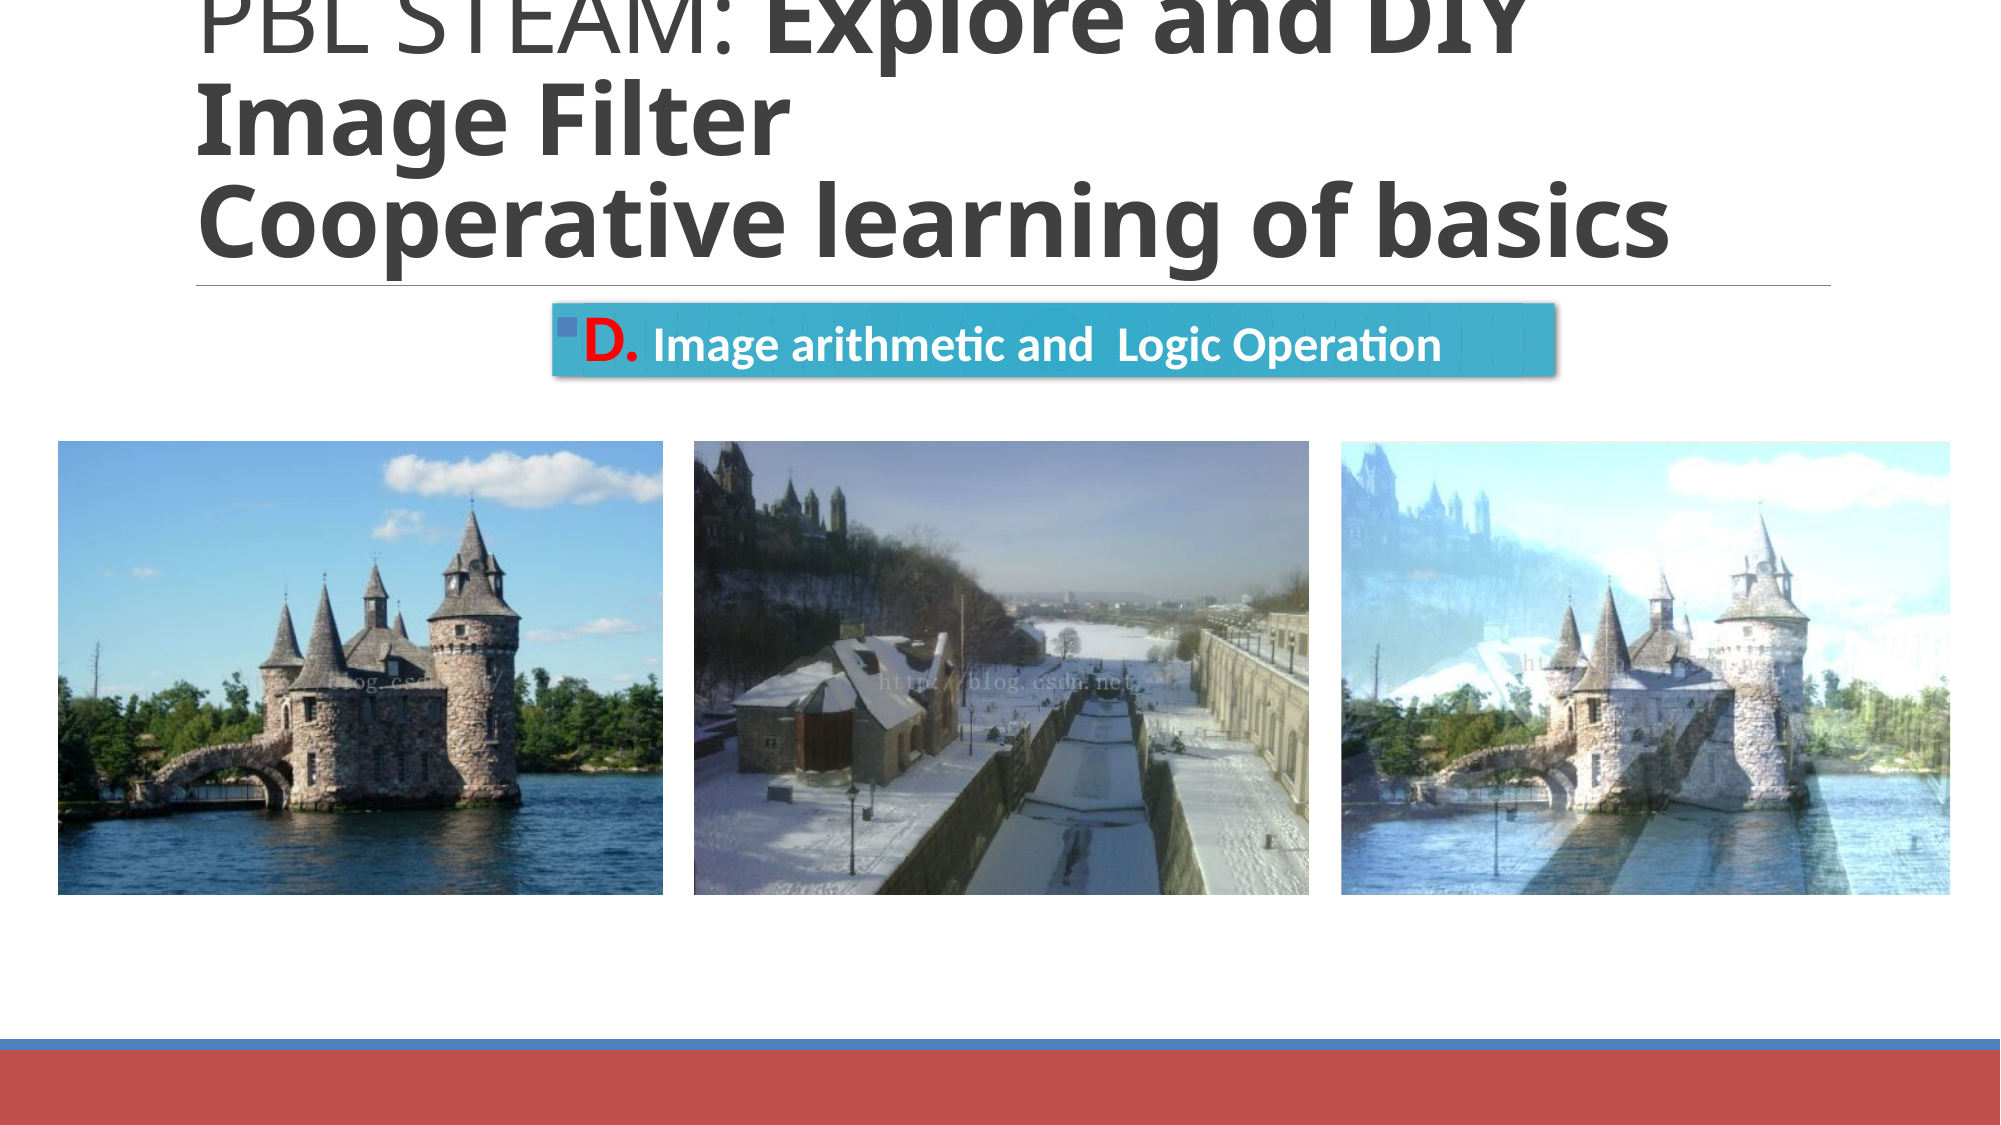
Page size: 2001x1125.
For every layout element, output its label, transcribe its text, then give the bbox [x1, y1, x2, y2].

picture [1340, 440, 1951, 895]
title PBL STEAM: Explore and DIY Image Filter Cooperative learning of basics [180, 47, 1830, 285]
picture [57, 440, 663, 895]
text_box D. Image arithmetic and Logic Operation [552, 303, 1555, 377]
picture [693, 440, 1310, 895]
